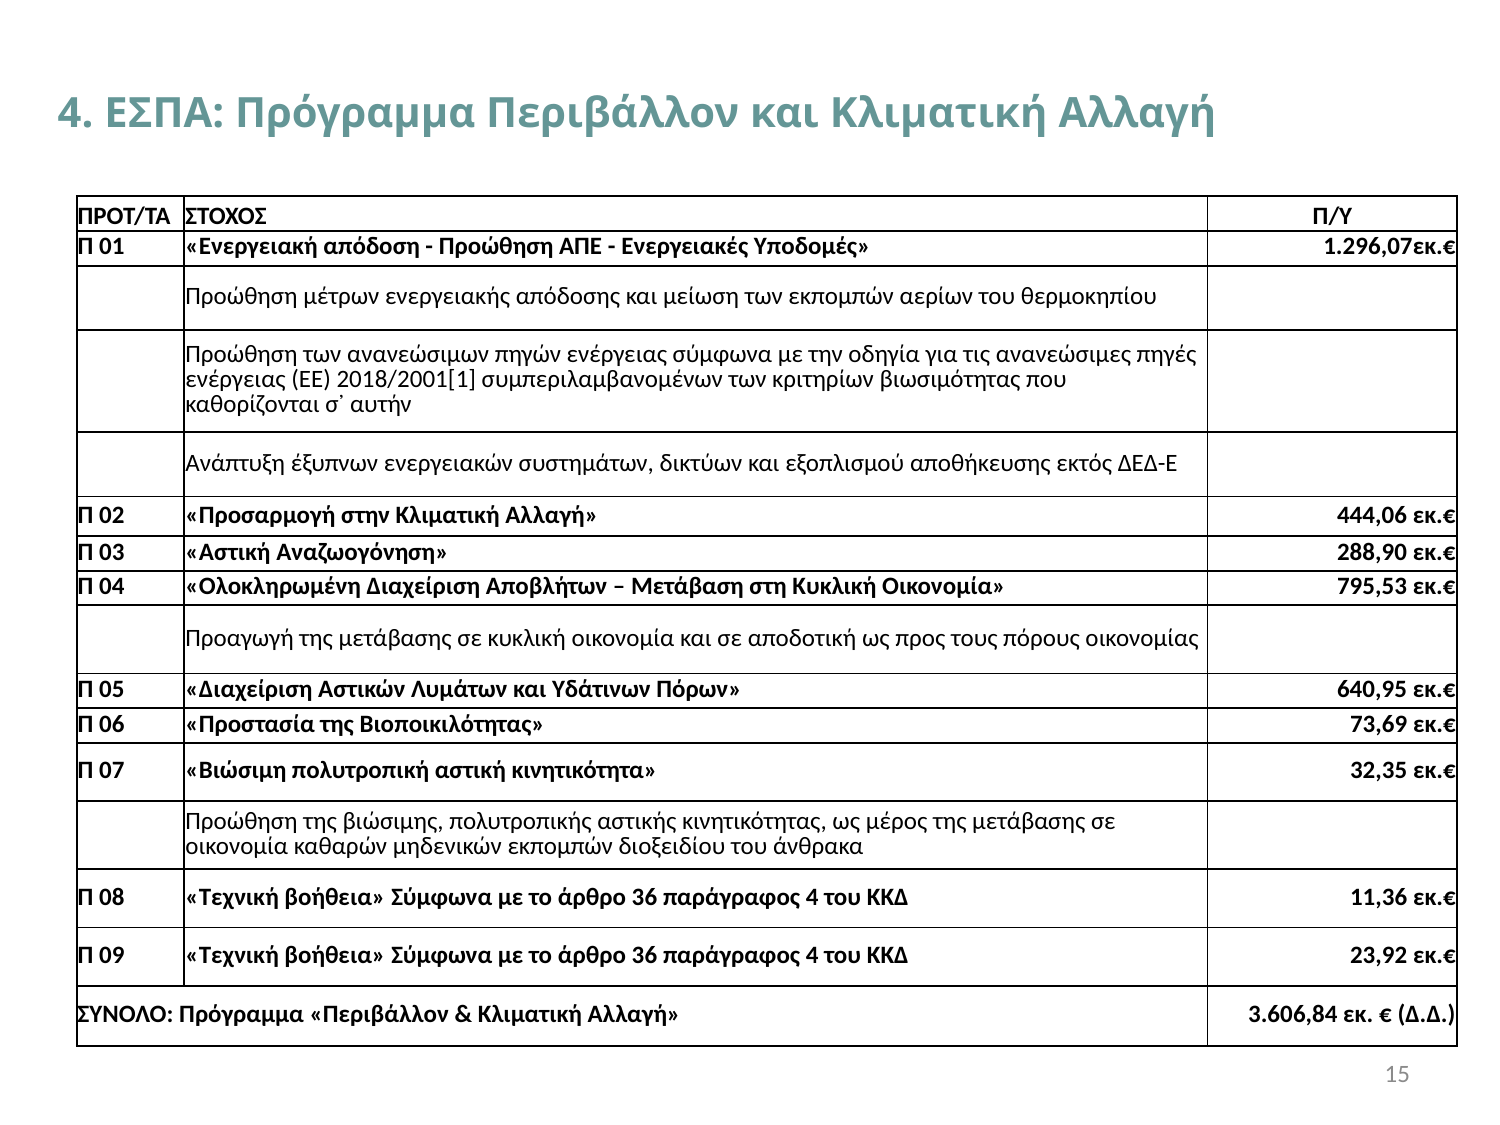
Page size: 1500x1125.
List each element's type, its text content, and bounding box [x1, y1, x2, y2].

table_cell Προώθηση μέτρων ενεργειακής απόδοσης και μείωση των εκπομπών αερίων του θερμοκηπίου [185, 267, 1207, 329]
table_cell Π 04 [78, 572, 183, 604]
table_cell «Τεχνική βοήθεια» Σύμφωνα με το άρθρο 36 παράγραφος 4 του ΚΚΔ [185, 870, 1207, 927]
table_cell «Βιώσιμη πολυτροπική αστική κινητικότητα» [185, 744, 1207, 800]
table_cell ΣΥΝΟΛΟ: Πρόγραμμα «Περιβάλλον & Κλιματική Αλλαγή» [78, 987, 1207, 1045]
table_cell «Ενεργειακή απόδοση - Προώθηση ΑΠΕ - Ενεργειακές Υποδομές» [185, 232, 1207, 265]
table_cell Π 05 [78, 674, 183, 707]
table_cell [1208, 331, 1456, 431]
table_cell «Προστασία της Βιοποικιλότητας» [185, 709, 1207, 742]
table_cell Ανάπτυξη έξυπνων ενεργειακών συστημάτων, δικτύων και εξοπλισμού αποθήκευσης εκτός ΔΕΔ-Ε [185, 433, 1207, 496]
table_cell Π 01 [78, 232, 183, 265]
table_header ΠΡΟΤ/ΤΑ [78, 197, 183, 230]
table_cell [1208, 802, 1456, 868]
table_cell 640,95 εκ.€ [1208, 674, 1456, 707]
table_cell [1208, 433, 1456, 496]
table_cell 11,36 εκ.€ [1208, 870, 1456, 927]
table_cell [78, 433, 183, 496]
table_cell «Τεχνική βοήθεια» Σύμφωνα με το άρθρο 36 παράγραφος 4 του ΚΚΔ [185, 928, 1207, 985]
text_box 15 [1074, 1042, 1425, 1103]
table_cell [78, 331, 183, 431]
table_cell Π 08 [78, 870, 183, 927]
text_box 4. ΕΣΠΑ: Πρόγραμμα Περιβάλλον και Κλιματική Αλλαγή [42, 54, 1458, 167]
table_cell Προώθηση των ανανεώσιμων πηγών ενέργειας σύμφωνα με την οδηγία για τις ανανεώσιμες πηγές ενέργειας (ΕΕ) 2018/2001[1] συμπεριλαμβανομένων των κριτηρίων βιωσιμότητας που καθορίζονται σ᾿ αυτήν [185, 331, 1207, 431]
table_cell [78, 802, 183, 868]
table_cell «Ολοκληρωμένη Διαχείριση Αποβλήτων – Μετάβαση στη Κυκλική Οικονομία» [185, 572, 1207, 604]
table_header Π/Υ [1208, 197, 1456, 230]
table_cell «Διαχείριση Αστικών Λυμάτων και Υδάτινων Πόρων» [185, 674, 1207, 707]
table_cell Π 02 [78, 497, 183, 535]
table_cell 23,92 εκ.€ [1208, 928, 1456, 985]
table_cell Π 07 [78, 744, 183, 800]
table_cell 795,53 εκ.€ [1208, 572, 1456, 604]
table_cell 444,06 εκ.€ [1208, 497, 1456, 535]
table_cell Προώθηση της βιώσιμης, πολυτροπικής αστικής κινητικότητας, ως μέρος της μετάβασης σε οικονομία καθαρών μηδενικών εκπομπών διοξειδίου του άνθρακα [185, 802, 1207, 868]
table_cell «Προσαρμογή στην Κλιματική Αλλαγή» [185, 497, 1207, 535]
table_cell 3.606,84 εκ. € (Δ.Δ.) [1208, 987, 1456, 1045]
table_cell [1208, 267, 1456, 329]
table_cell Π 03 [78, 537, 183, 570]
table_header ΣΤΟΧΟΣ [185, 197, 1207, 230]
table_cell 73,69 εκ.€ [1208, 709, 1456, 742]
table_cell 32,35 εκ.€ [1208, 744, 1456, 800]
table_cell Π 06 [78, 709, 183, 742]
table_cell [78, 606, 183, 673]
table_cell Προαγωγή της μετάβασης σε κυκλική οικονομία και σε αποδοτική ως προς τους πόρους οικονομίας [185, 606, 1207, 673]
table_cell [1208, 606, 1456, 673]
table_cell Π 09 [78, 928, 183, 985]
table_cell «Αστική Αναζωογόνηση» [185, 537, 1207, 570]
table_cell 288,90 εκ.€ [1208, 537, 1456, 570]
table_cell 1.296,07εκ.€ [1208, 232, 1456, 265]
table_cell [78, 267, 183, 329]
